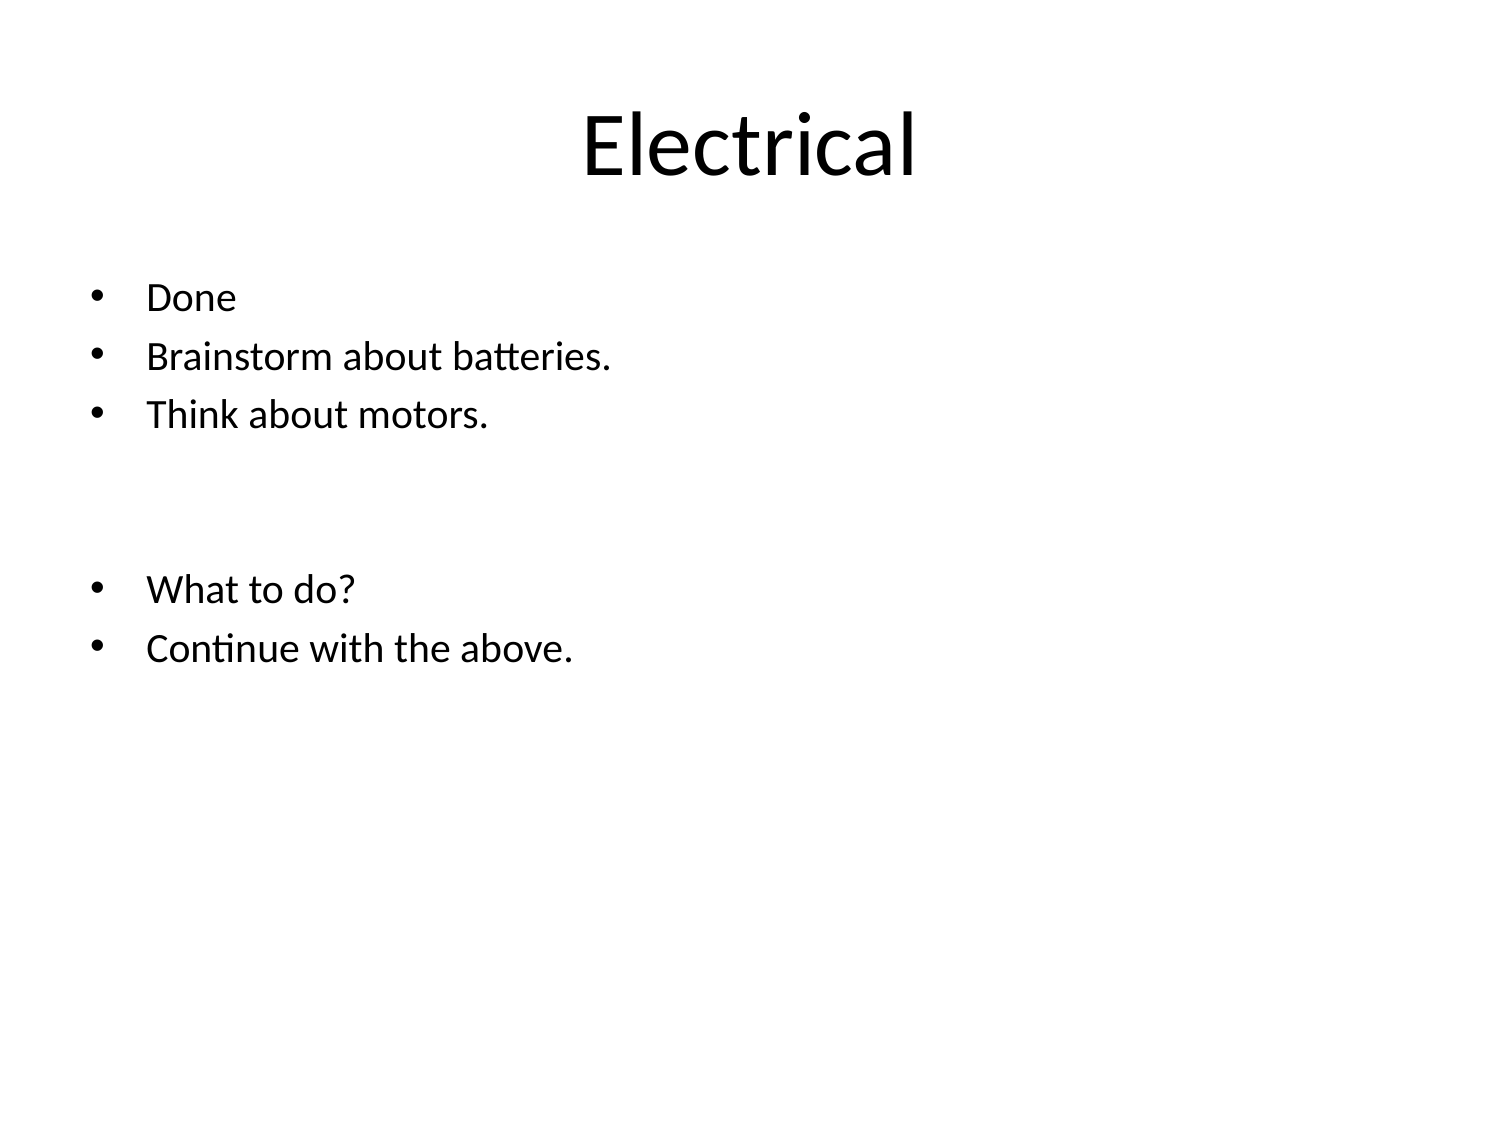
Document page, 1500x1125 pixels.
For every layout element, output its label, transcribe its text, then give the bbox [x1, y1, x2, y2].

title Electrical [75, 45, 1425, 233]
list Done Brainstorm about batteries. Think about motors. What to do? Continue with the above. [75, 262, 1425, 1005]
